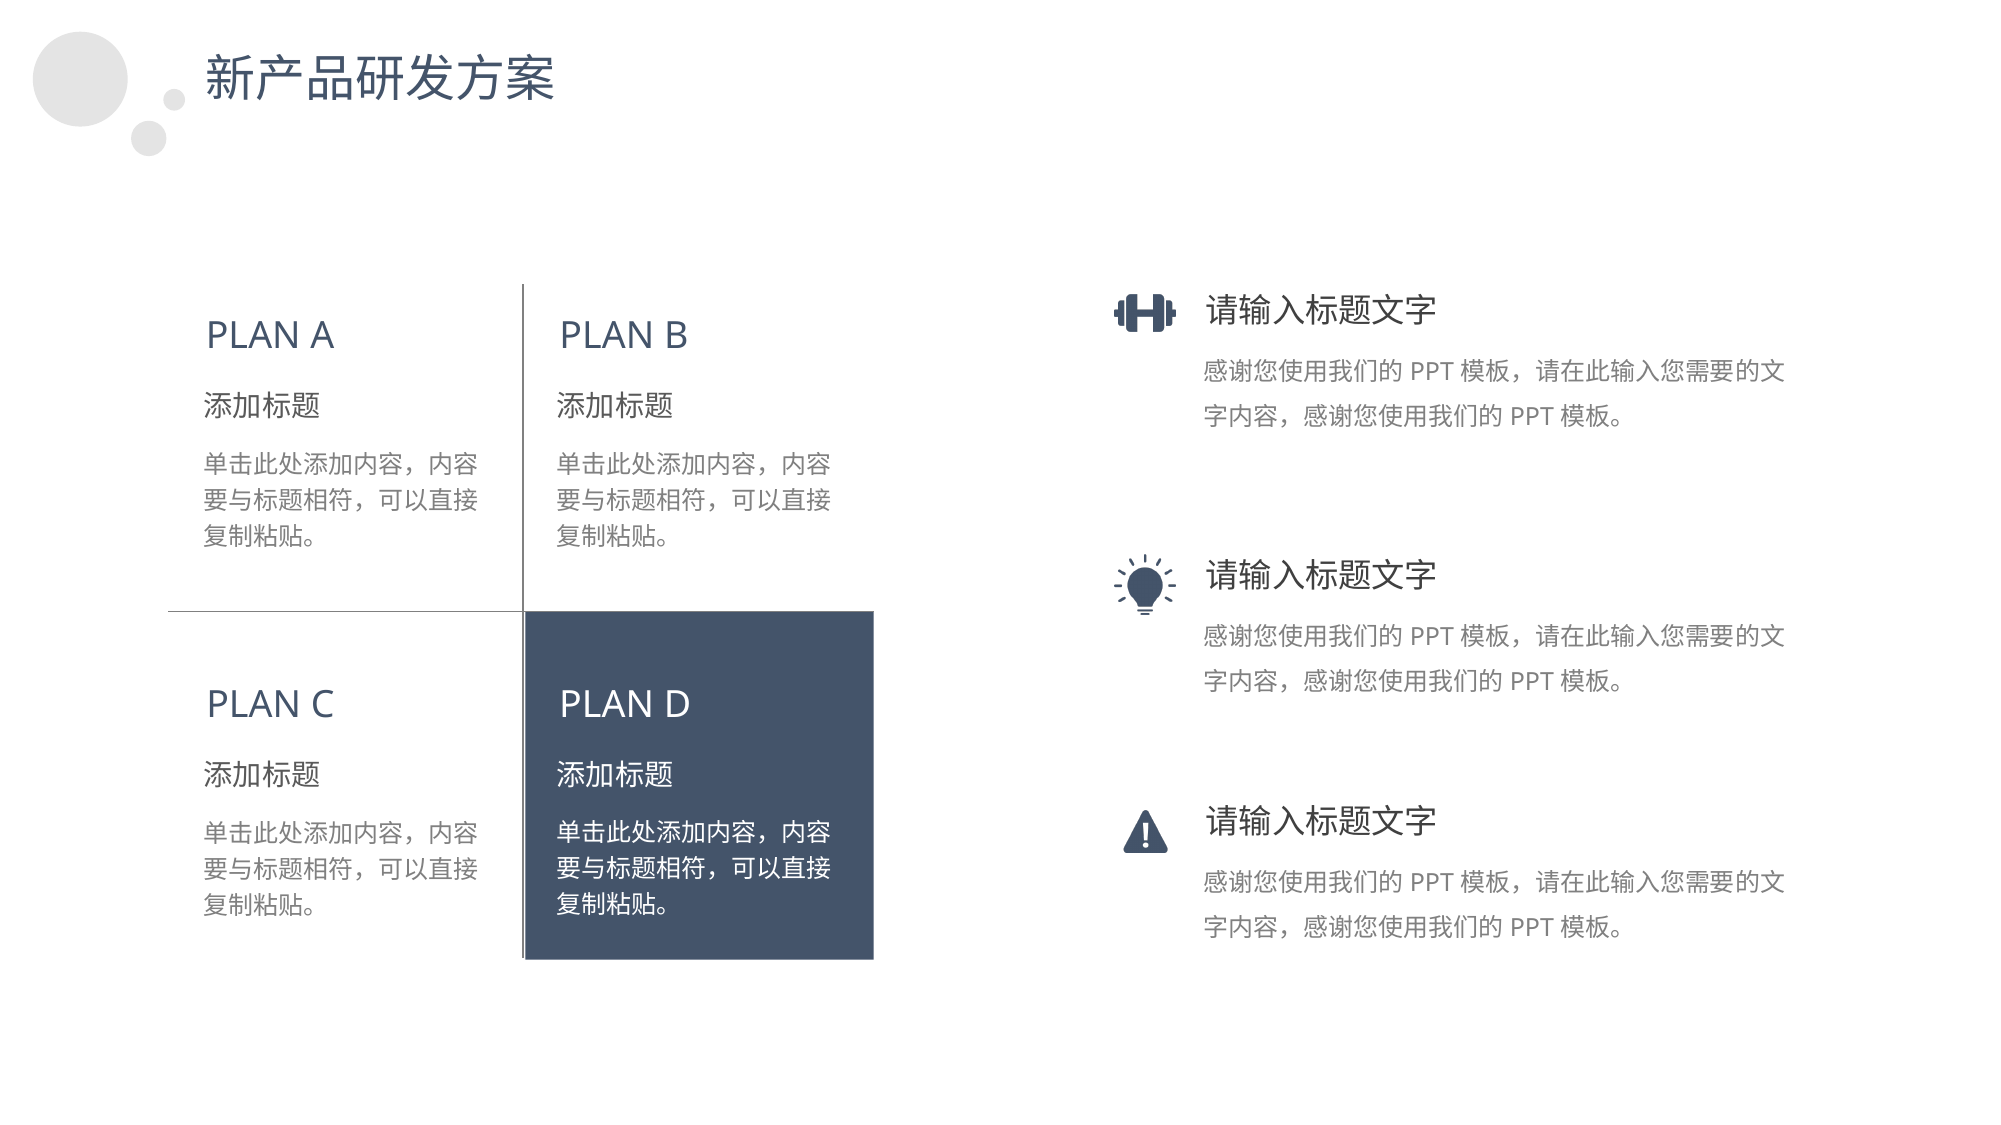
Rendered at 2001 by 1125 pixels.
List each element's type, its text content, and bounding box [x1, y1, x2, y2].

text_box [524, 610, 875, 961]
text_box 单击此处添加内容，内容要与标题相符，可以直接复制粘贴。 [541, 435, 852, 558]
text_box 添加标题 [541, 748, 736, 799]
text_box 感谢您使用我们的PPT模板，请在此输入您需要的文字内容，感谢您使用我们的PPT模板。 [1189, 333, 1811, 438]
text_box 单击此处添加内容，内容要与标题相符，可以直接复制粘贴。 [188, 804, 499, 927]
text_box PLAN A [191, 303, 350, 364]
text_box 添加标题 [188, 379, 383, 430]
text_box 单击此处添加内容，内容要与标题相符，可以直接复制粘贴。 [188, 435, 499, 558]
text_box 请输入标题文字 [1190, 546, 1454, 602]
text_box PLAN C [191, 672, 350, 733]
text_box 添加标题 [188, 748, 383, 799]
text_box 请输入标题文字 [1190, 793, 1454, 848]
picture [1114, 294, 1176, 332]
text_box 添加标题 [541, 379, 736, 430]
text_box 新产品研发方案 [190, 38, 571, 114]
text_box PLAN B [544, 303, 704, 364]
text_box PLAN D [544, 672, 707, 733]
picture [1114, 554, 1176, 615]
text_box 感谢您使用我们的PPT模板，请在此输入您需要的文字内容，感谢您使用我们的PPT模板。 [1189, 597, 1811, 703]
text_box 感谢您使用我们的PPT模板，请在此输入您需要的文字内容，感谢您使用我们的PPT模板。 [1189, 844, 1811, 949]
text_box 单击此处添加内容，内容要与标题相符，可以直接复制粘贴。 [541, 803, 852, 927]
picture [1123, 810, 1168, 853]
text_box 请输入标题文字 [1190, 281, 1454, 337]
